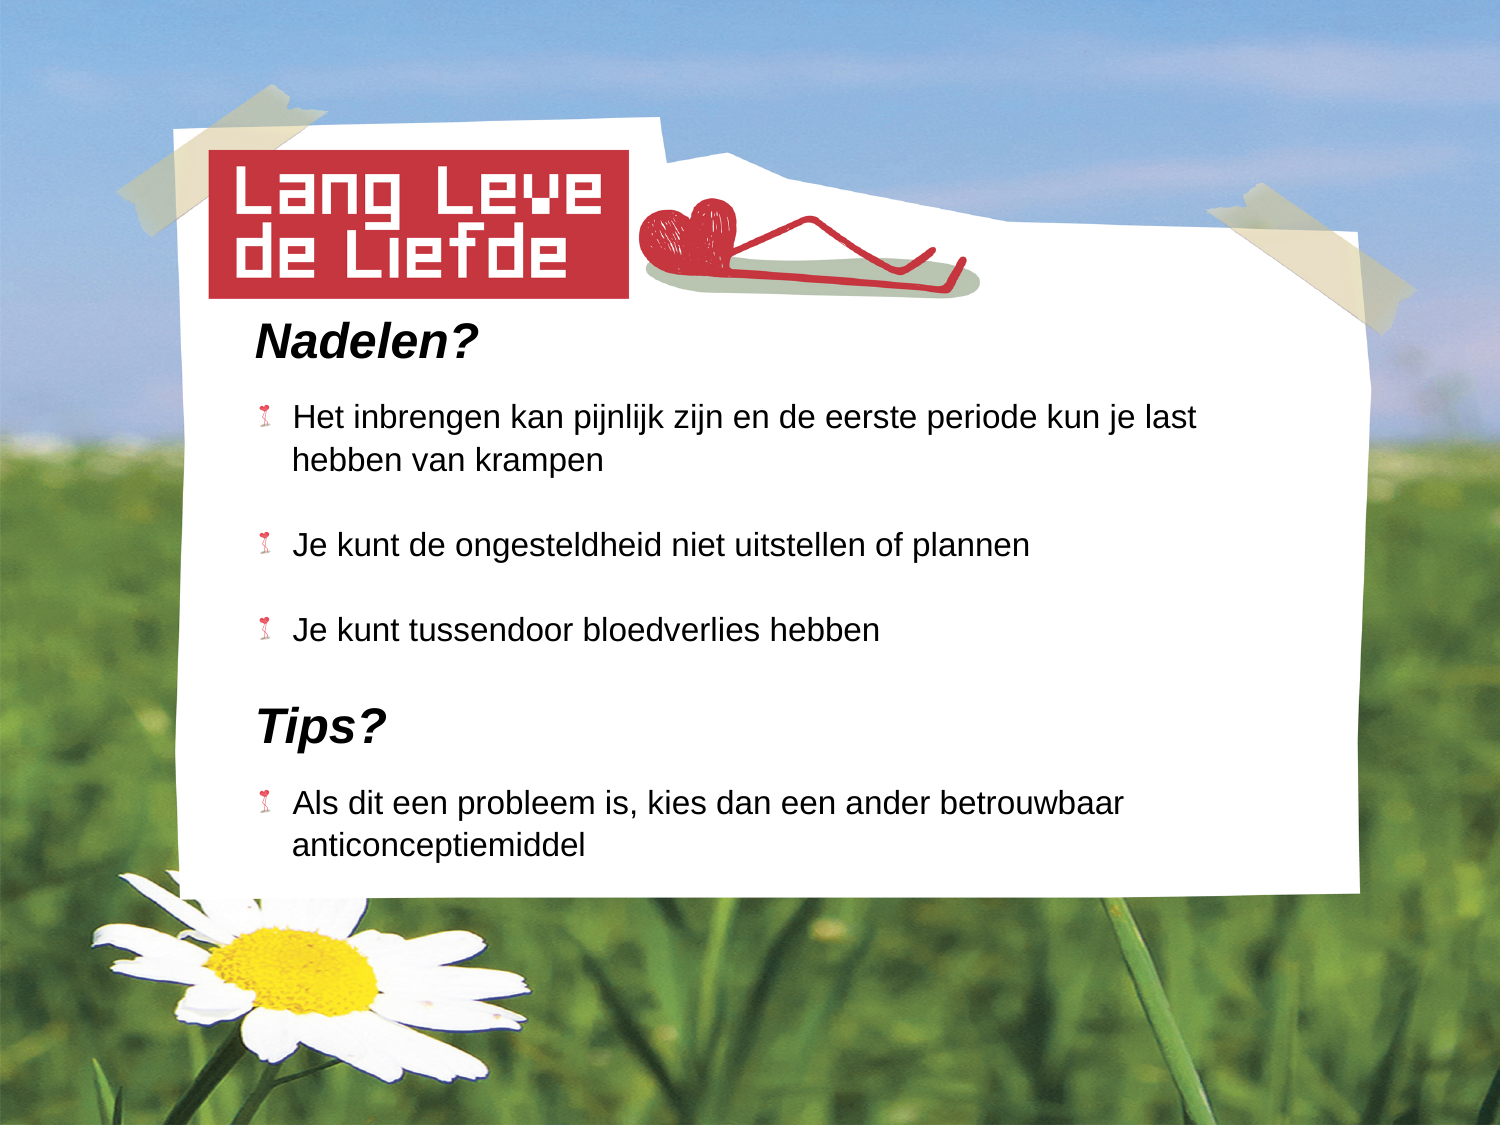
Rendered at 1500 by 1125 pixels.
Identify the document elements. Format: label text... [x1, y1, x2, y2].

list Nadelen? Het inbrengen kan pijnlijk zijn en de eerste periode kun je last hebben van krampen Je kunt de ongesteldheid niet uitstellen of plannen Je kunt tussendoor bloedverlies hebben Tips? Als dit een probleem is, kies dan een ander betrouwbaar anticonceptiemiddel [239, 307, 1308, 881]
picture [0, 0, 1500, 1125]
